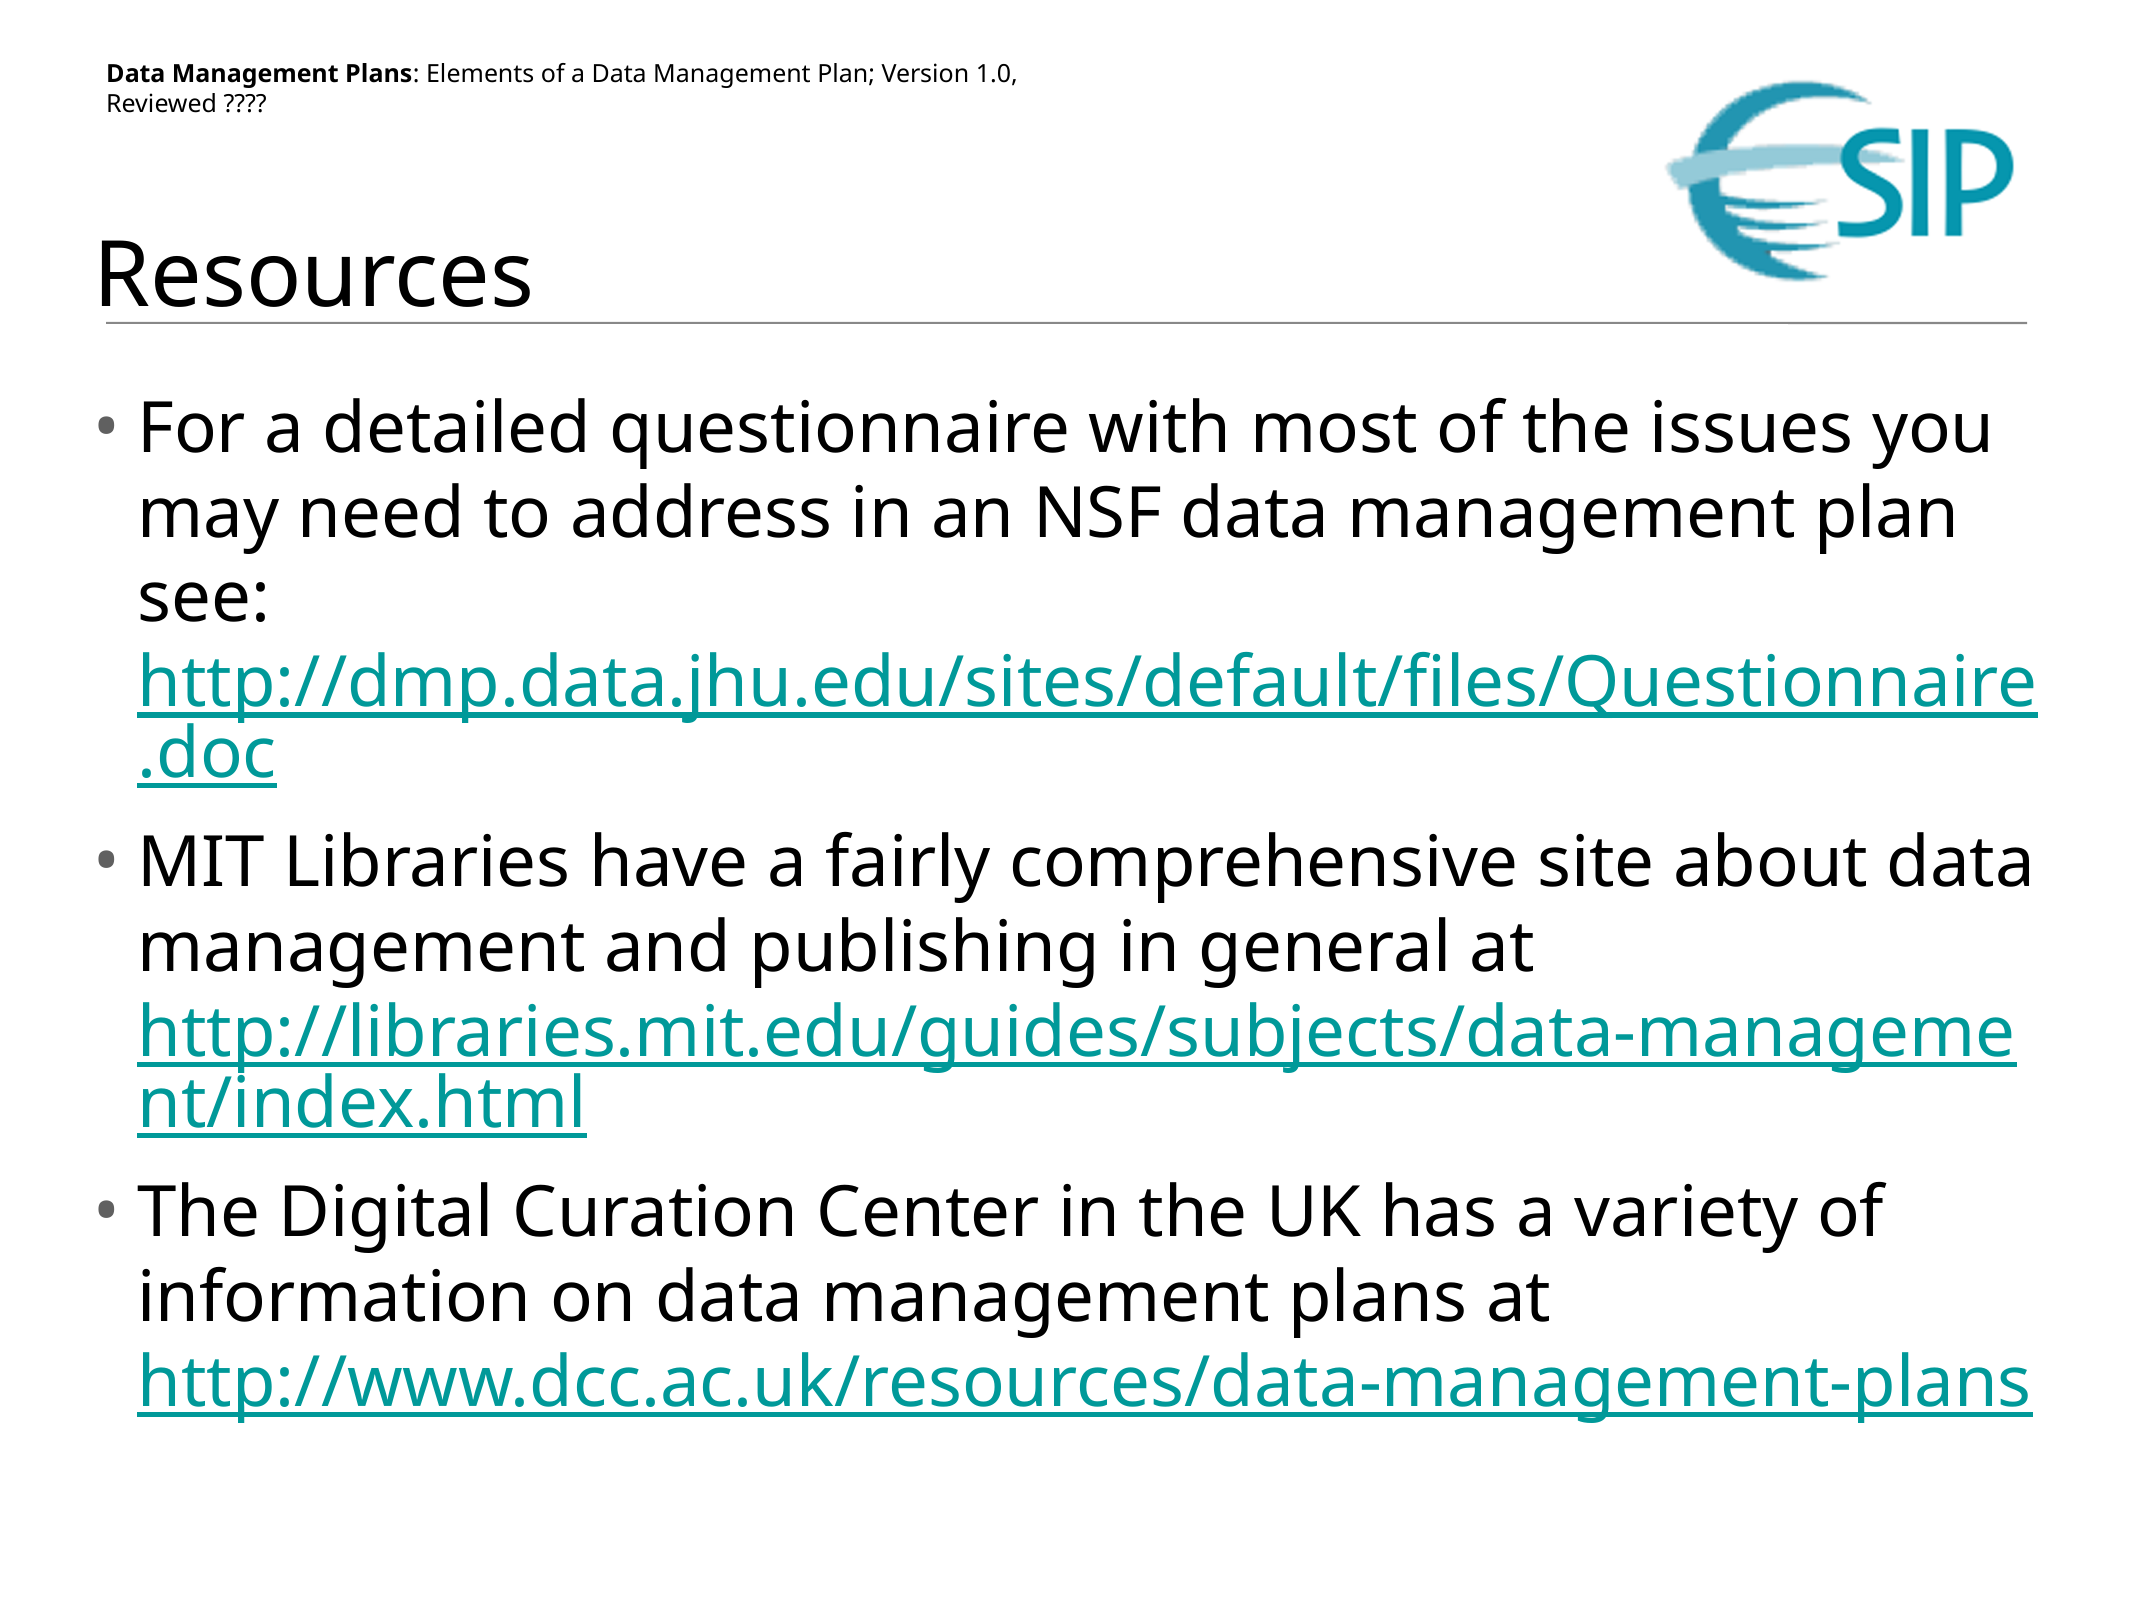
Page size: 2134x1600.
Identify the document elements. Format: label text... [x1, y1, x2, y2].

list For a detailed questionnaire with most of the issues you may need to address in an NSF data management plan see: http://dmp.data.jhu.edu/sites/default/files/Questionnaire.doc MIT Libraries have a fairly comprehensive site about data management and publishing in general at http://libraries.mit.edu/guides/subjects/data-management/index.html The Digital Curation Center in the UK has a variety of information on data management plans at http://www.dcc.ac.uk/resources/data-management-plans [93, 381, 2040, 1459]
title Resources [93, 95, 2040, 325]
picture [1653, 62, 2030, 286]
text_box Data Management Plans: Elements of a Data Management Plan; Version 1.0, Reviewed ???? [91, 49, 1174, 95]
